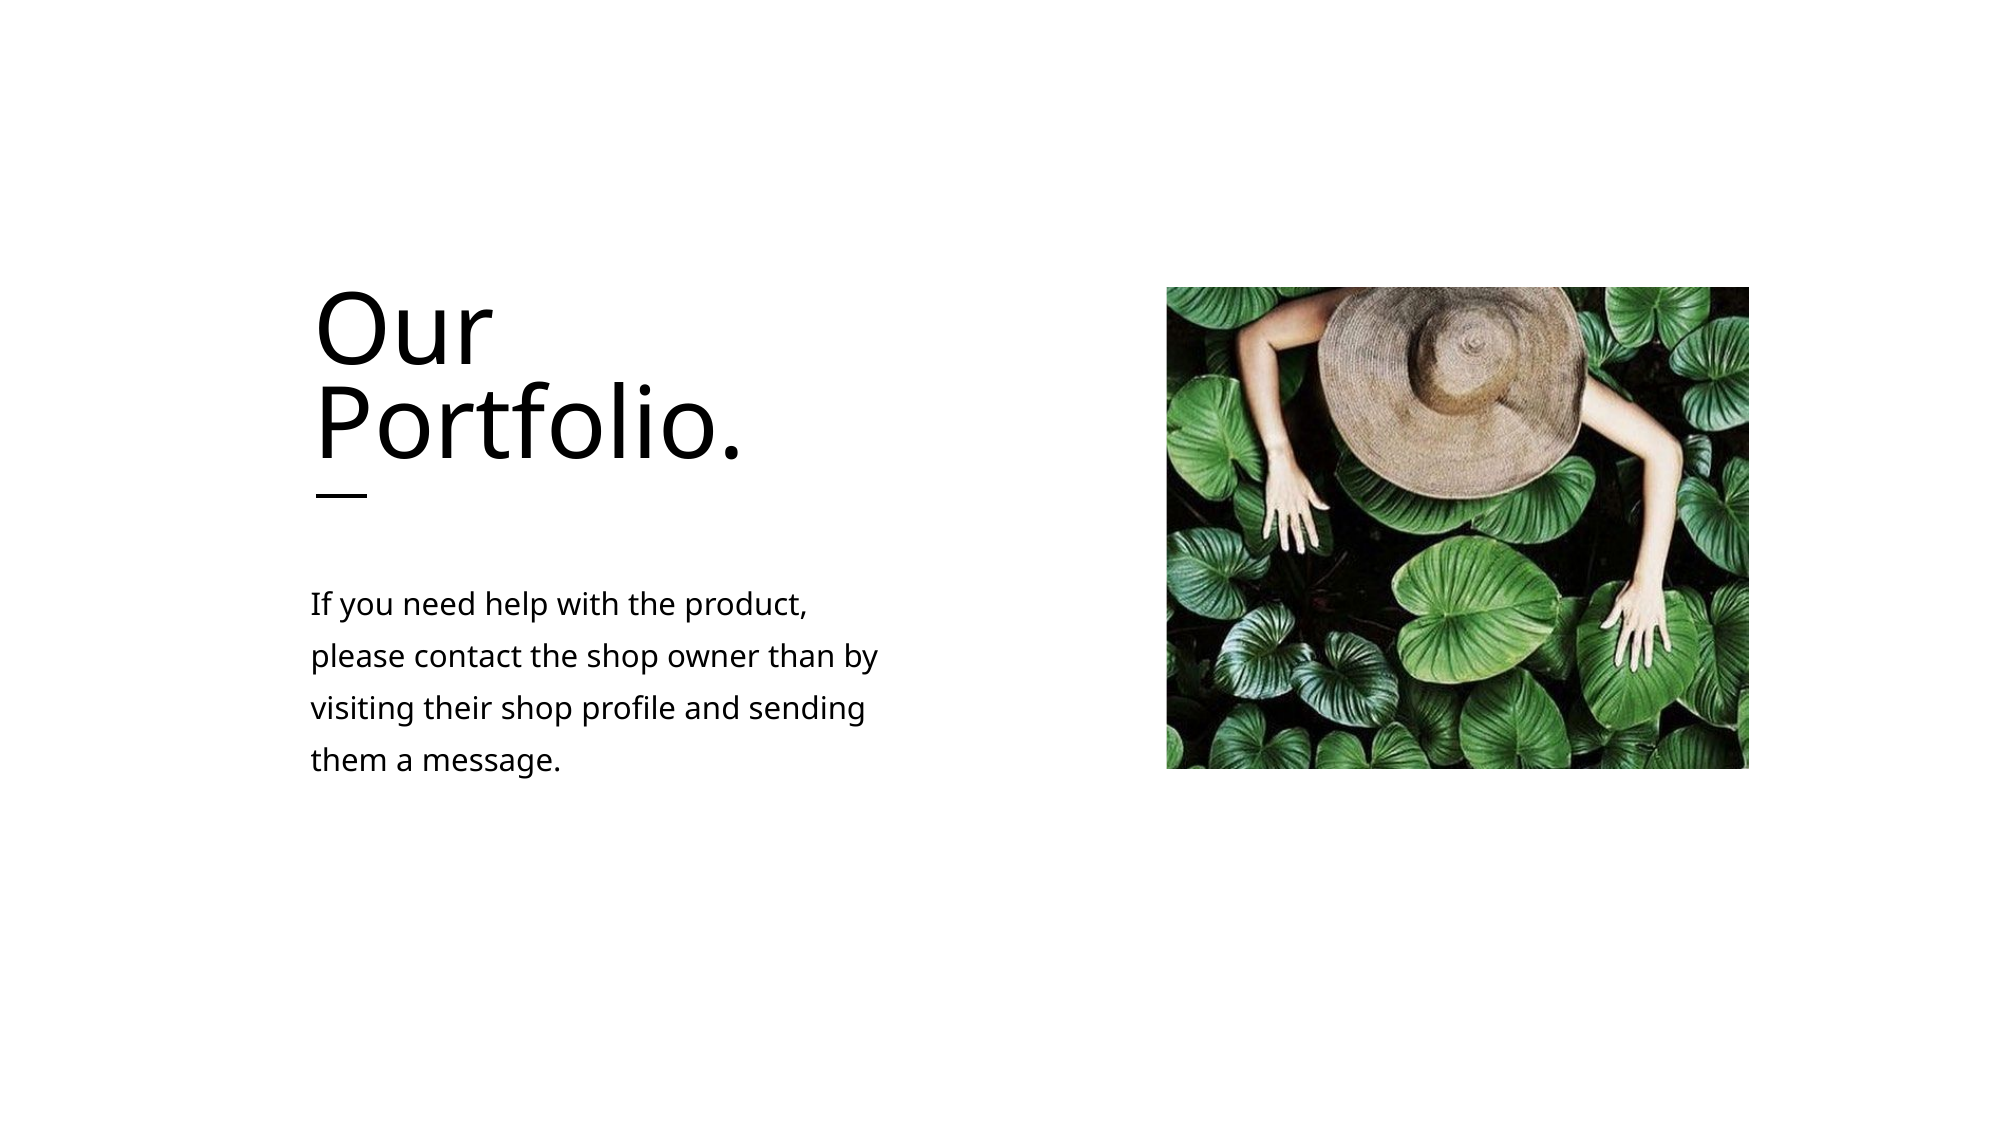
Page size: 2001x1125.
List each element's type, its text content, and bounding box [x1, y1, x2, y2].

text_box If you need help with the product, please contact the shop owner than by visiting their shop profile and sending them a message. [295, 561, 912, 785]
text_box Our Portfolio. [299, 283, 775, 486]
picture [1166, 287, 1749, 769]
